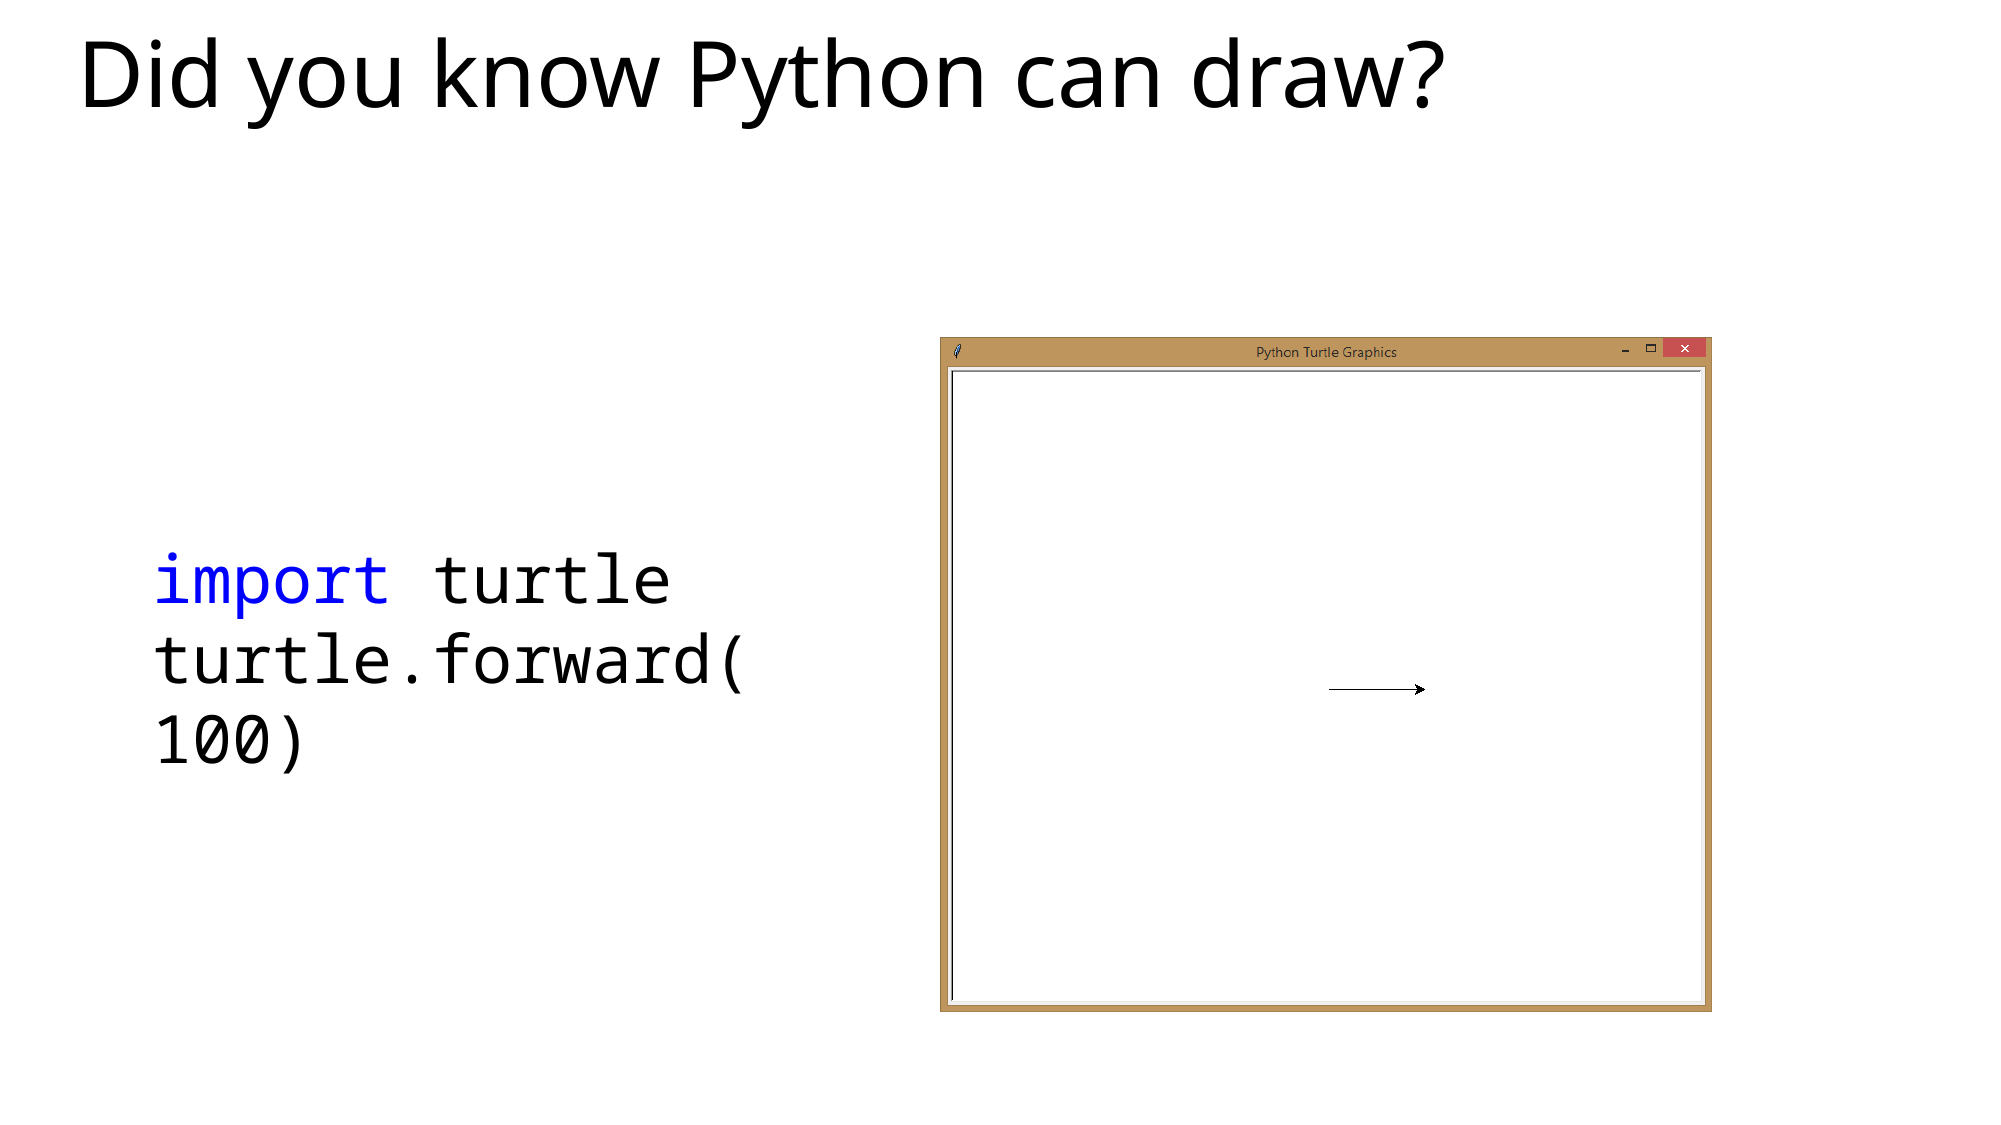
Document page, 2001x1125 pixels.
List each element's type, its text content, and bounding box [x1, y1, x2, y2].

title Did you know Python can draw? [62, 29, 1953, 205]
picture [940, 337, 1712, 1013]
list import turtle turtle.forward(100) [137, 330, 783, 983]
